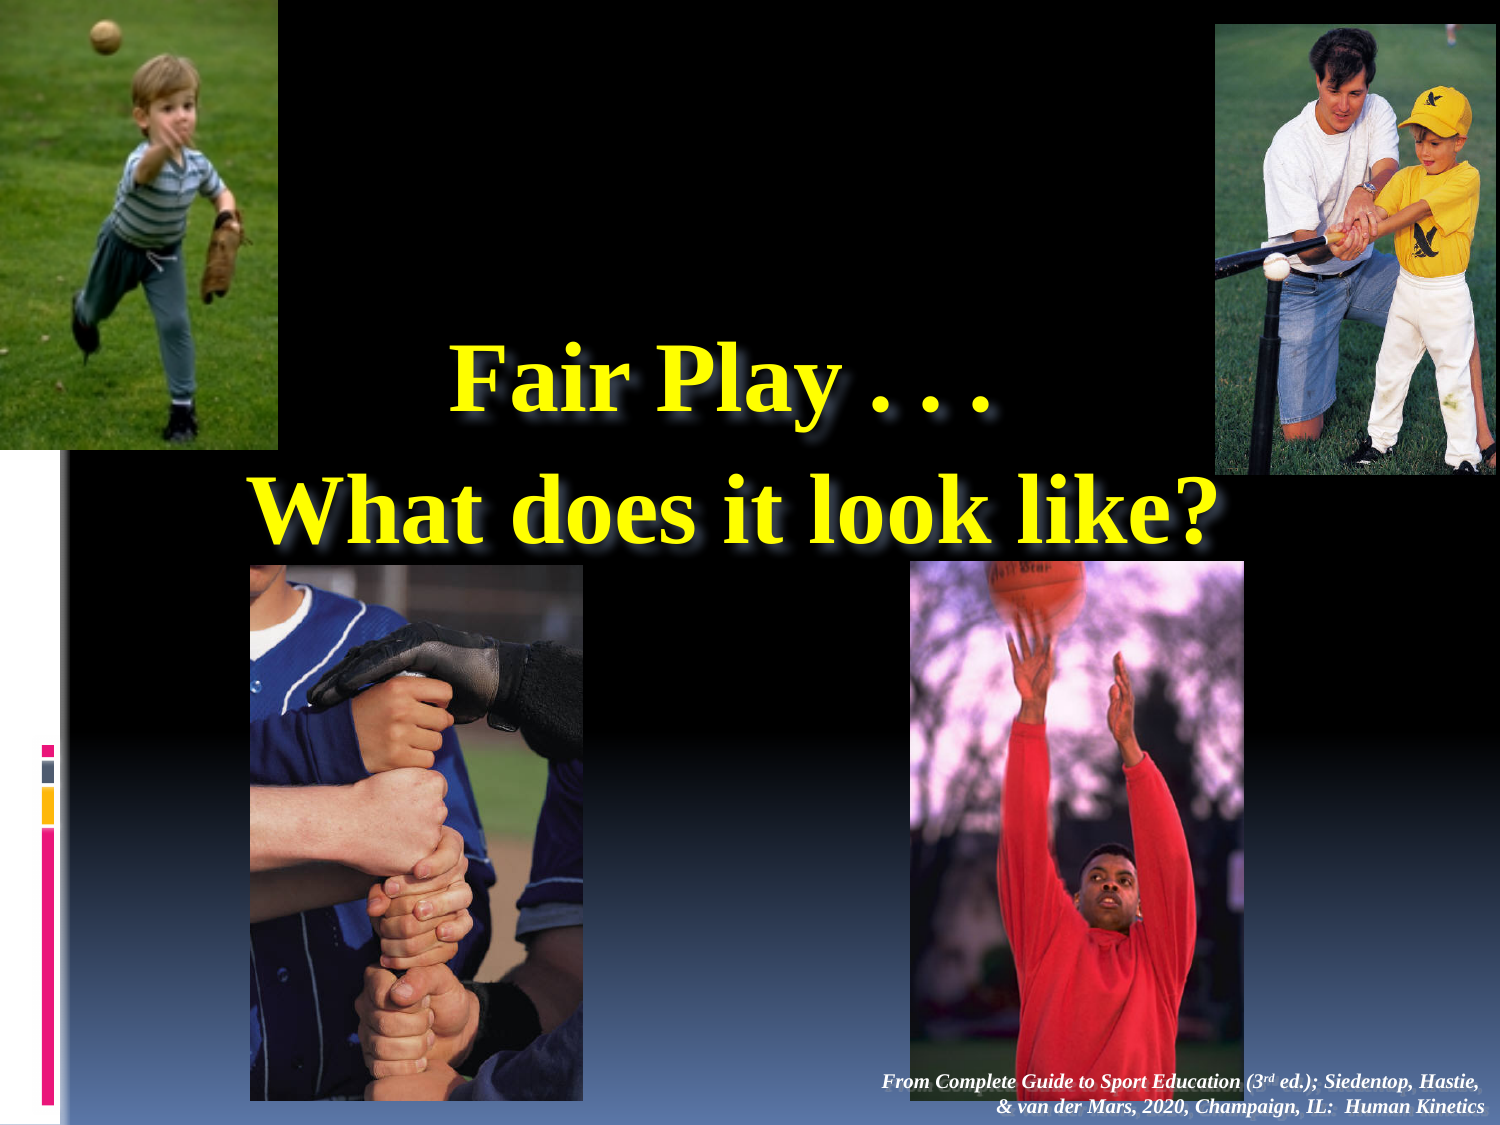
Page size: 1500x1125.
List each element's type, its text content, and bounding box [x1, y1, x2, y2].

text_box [249, 564, 583, 1102]
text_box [0, 0, 279, 451]
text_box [1214, 24, 1497, 476]
footer From Complete Guide to Sport Education (3rd ed.); Siedentop, Hastie, & van der Mars, 2020, Champaign, IL: Human Kinetics [825, 1065, 1500, 1125]
text_box Fair Play . . . What does it look like? [230, 172, 1238, 572]
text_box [909, 560, 1244, 1102]
